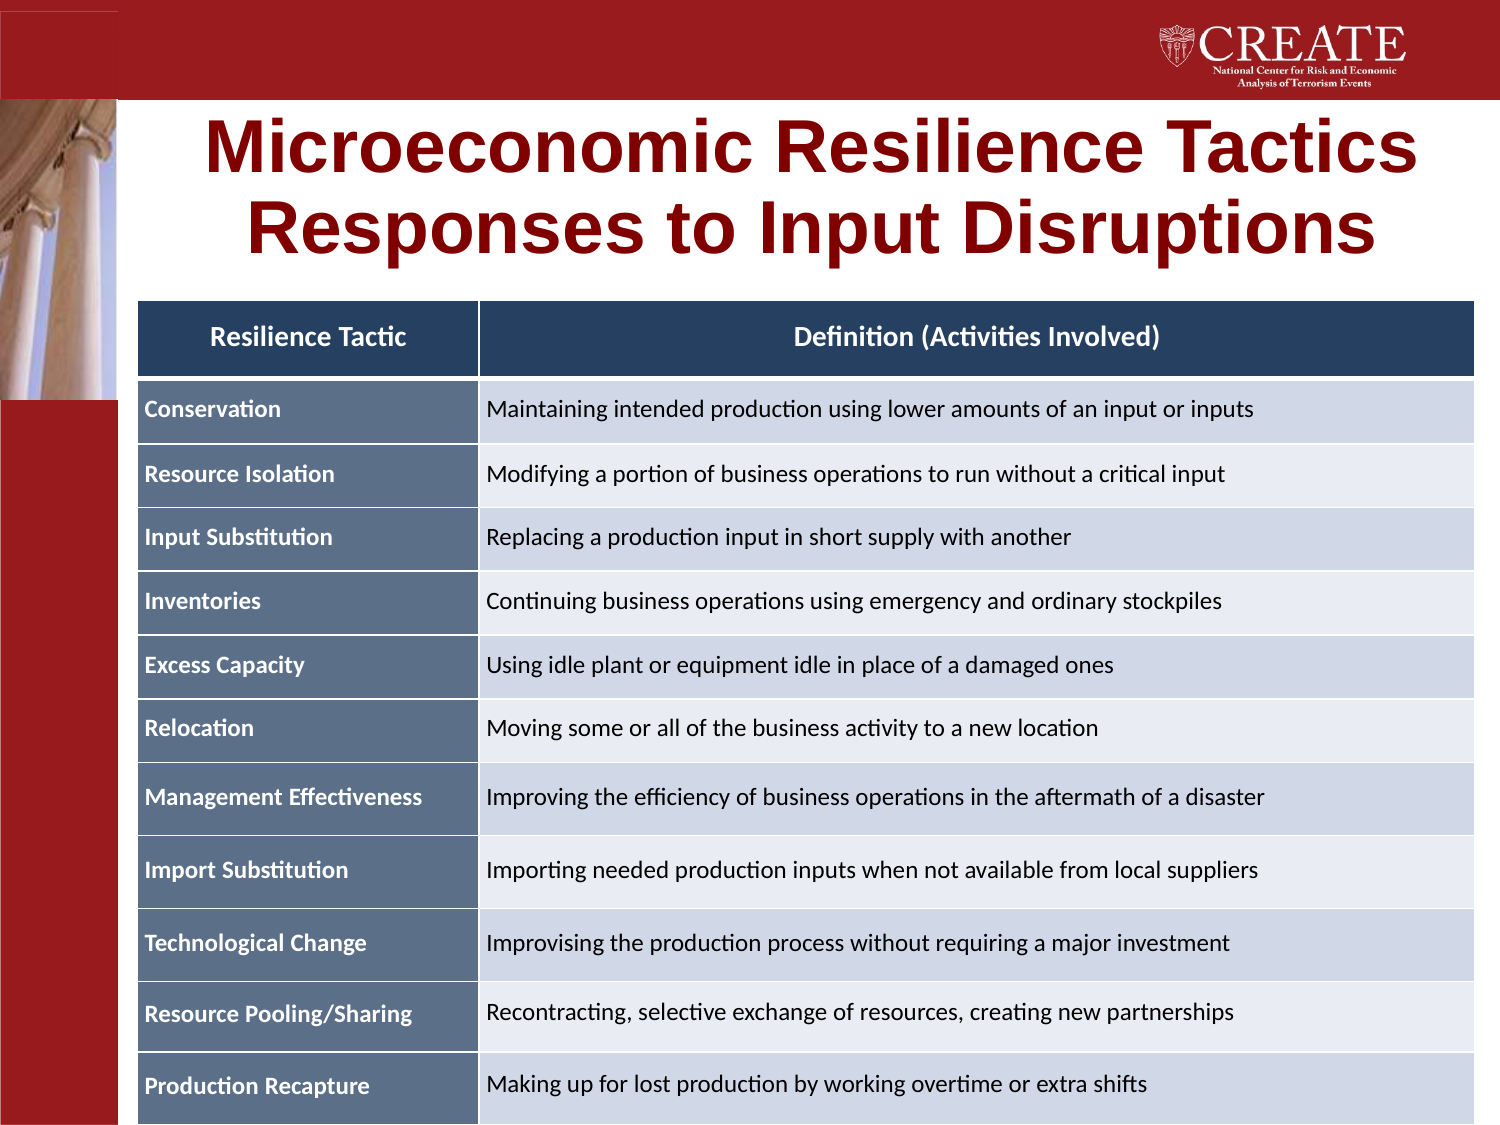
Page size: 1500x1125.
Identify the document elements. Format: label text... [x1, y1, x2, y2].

table_cell Recontracting, selective exchange of resources, creating new partnerships [480, 982, 1474, 1051]
table_cell Continuing business operations using emergency and ordinary stockpiles [480, 572, 1474, 634]
table_cell Making up for lost production by working overtime or extra shifts [480, 1053, 1474, 1124]
table_cell Conservation [138, 381, 478, 443]
table_cell Moving some or all of the business activity to a new location [480, 700, 1474, 762]
table_header Resilience Tactic [138, 301, 478, 376]
table_cell Replacing a production input in short supply with another [480, 508, 1474, 570]
table_cell Technological Change [138, 909, 478, 981]
table_cell Management Effectiveness [138, 763, 478, 835]
table_cell Excess Capacity [138, 636, 478, 698]
table_cell Resource Isolation [138, 445, 478, 507]
table_cell Resource Pooling/Sharing [138, 982, 478, 1051]
table_header Definition (Activities Involved) [480, 301, 1474, 376]
table_cell Input Substitution [138, 508, 478, 570]
table_cell Improvising the production process without requiring a major investment [480, 909, 1474, 981]
text_box Microeconomic Resilience Tactics Responses to Input Disruptions [137, 112, 1488, 275]
table_cell Production Recapture [138, 1053, 478, 1124]
table_cell Maintaining intended production using lower amounts of an input or inputs [480, 381, 1474, 443]
table_cell Modifying a portion of business operations to run without a critical input [480, 445, 1474, 507]
table_cell Using idle plant or equipment idle in place of a damaged ones [480, 636, 1474, 698]
table_cell Improving the efficiency of business operations in the aftermath of a disaster [480, 763, 1474, 835]
table_cell Import Substitution [138, 836, 478, 908]
table_cell Importing needed production inputs when not available from local suppliers [480, 836, 1474, 908]
table_cell Relocation [138, 700, 478, 762]
picture [0, 0, 1500, 1124]
table_cell Inventories [138, 572, 478, 634]
